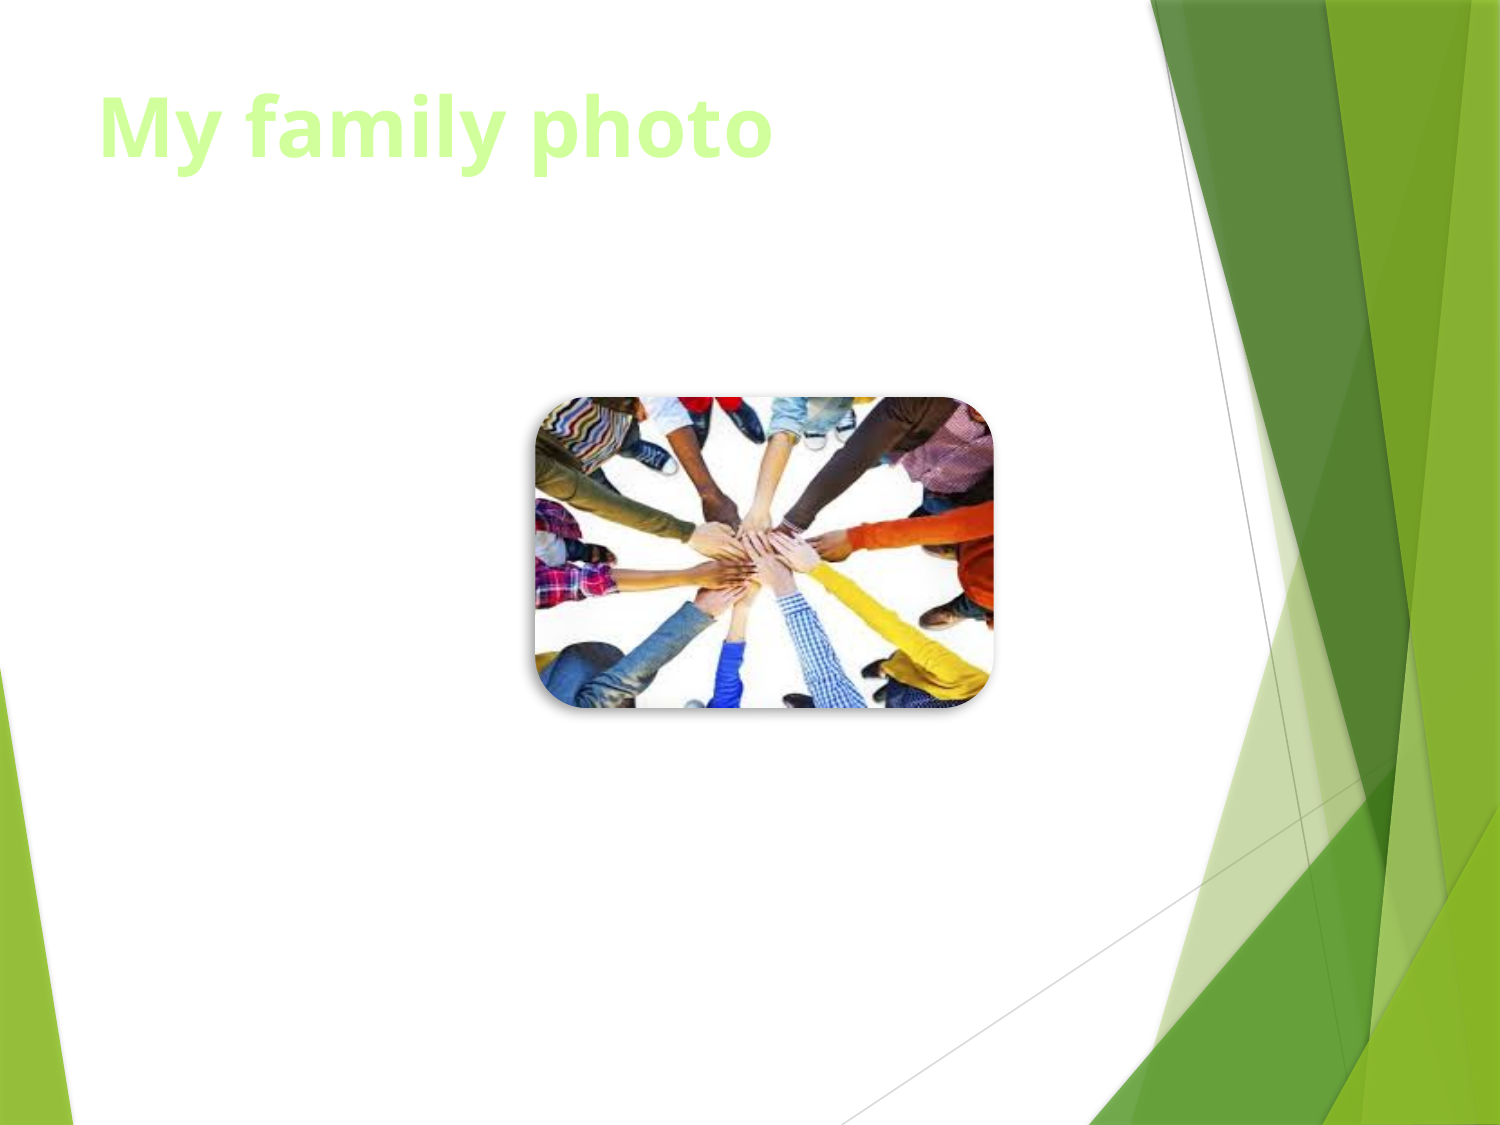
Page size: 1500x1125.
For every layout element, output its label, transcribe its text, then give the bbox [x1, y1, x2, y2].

picture [534, 396, 995, 709]
text_box My family photo [81, 66, 1447, 182]
